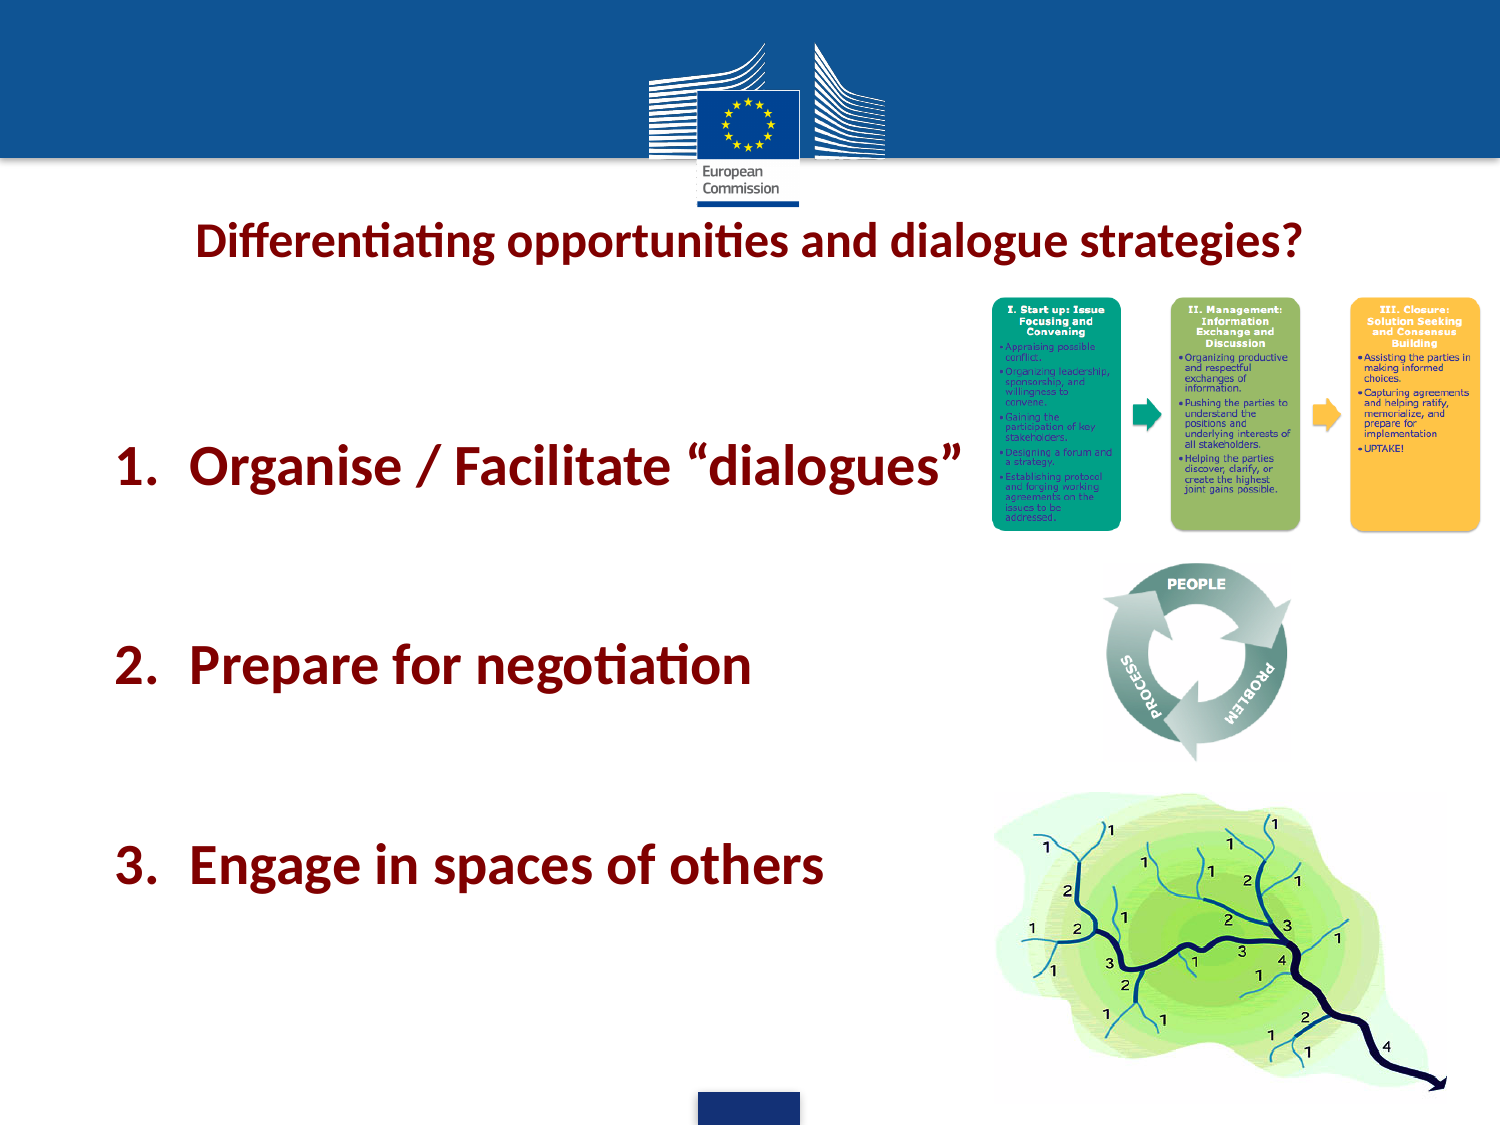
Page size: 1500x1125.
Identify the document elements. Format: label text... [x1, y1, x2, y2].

text_box Differentiating opportunities and dialogue strategies? [87, 199, 1413, 275]
picture [987, 290, 1483, 536]
picture [1098, 559, 1294, 764]
text_box Organise / Facilitate “dialogues” Prepare for negotiation Engage in spaces of others [100, 314, 1088, 904]
picture [994, 792, 1448, 1104]
picture [649, 42, 885, 199]
